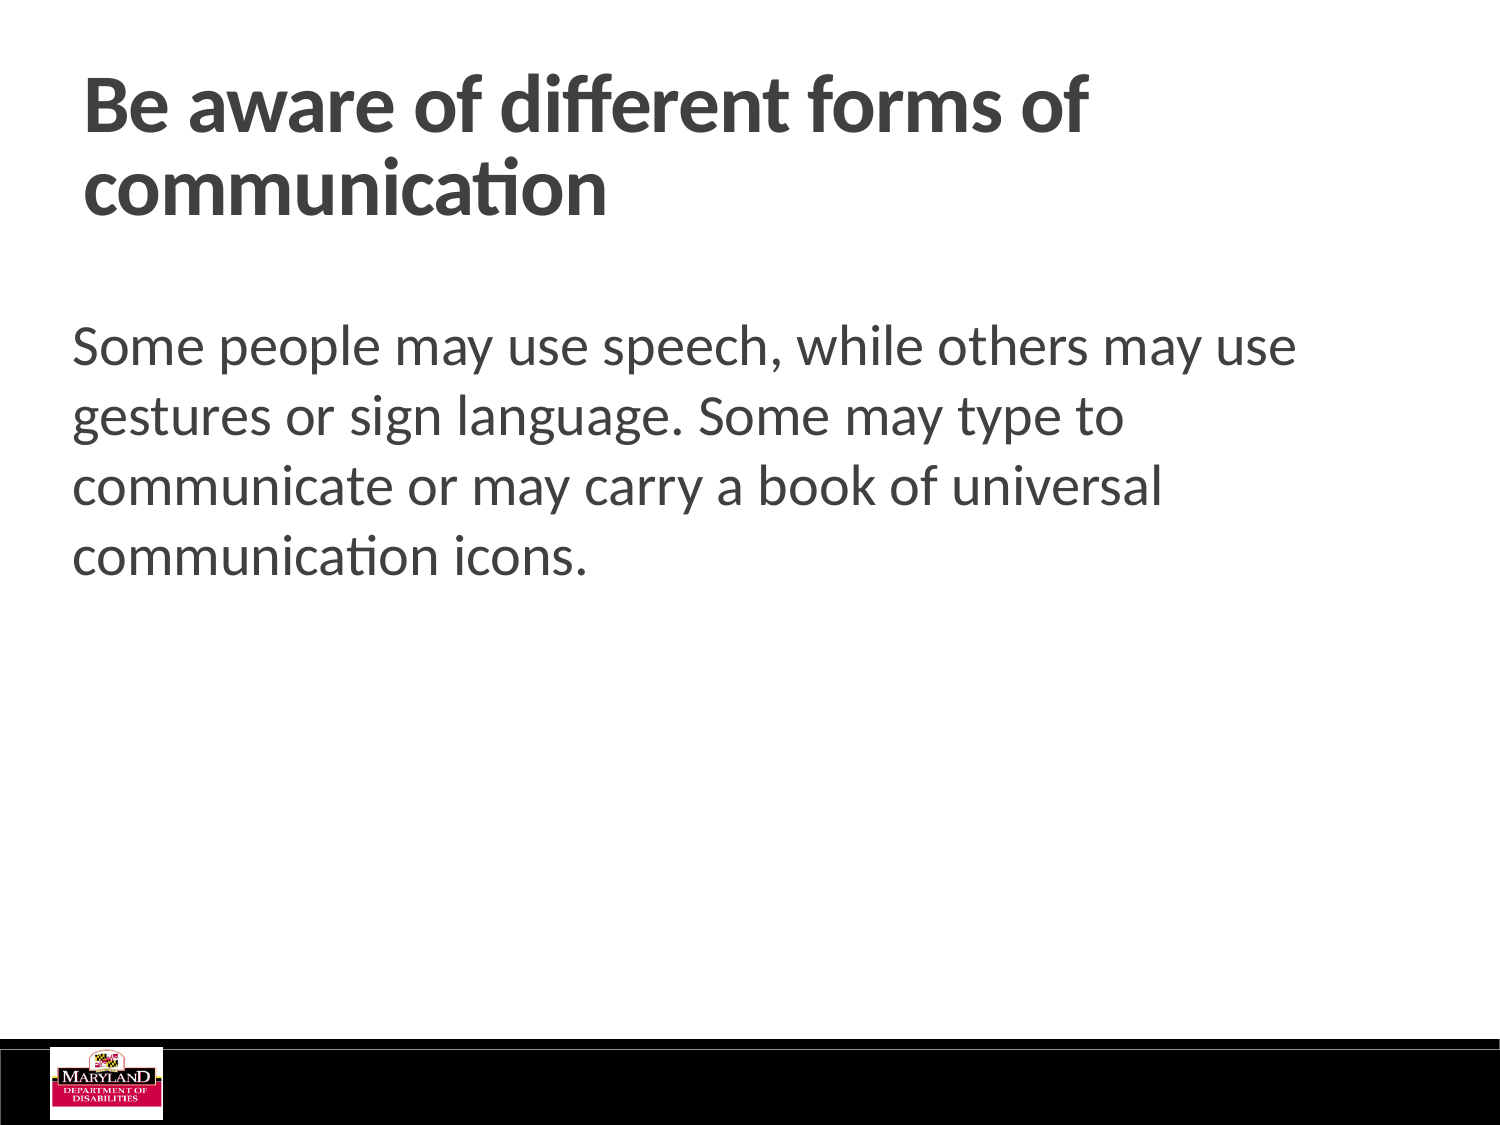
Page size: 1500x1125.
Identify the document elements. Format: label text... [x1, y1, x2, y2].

title Be aware of different forms of communication [68, 62, 1419, 1018]
text_box Some people may use speech, while others may use gestures or sign language. Some may type to communicate or may carry a book of universal communication icons. [57, 299, 1371, 735]
picture [50, 1047, 163, 1120]
